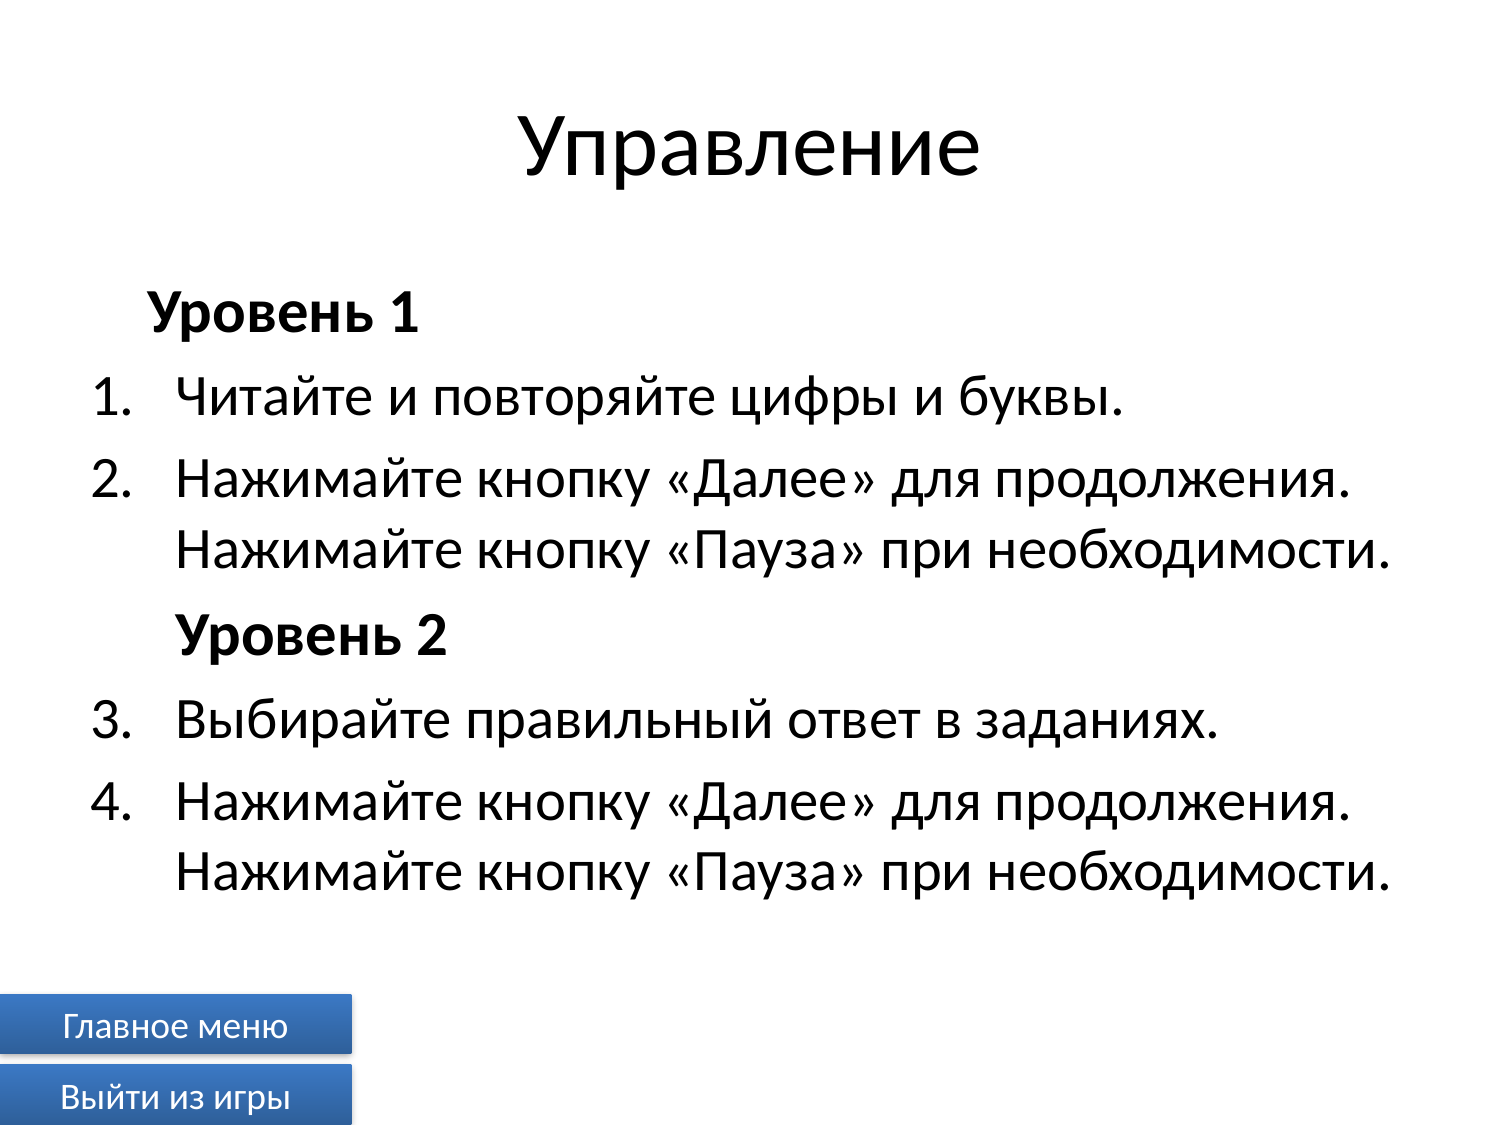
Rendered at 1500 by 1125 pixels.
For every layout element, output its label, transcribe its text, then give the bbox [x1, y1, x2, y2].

list Уровень 1 Читайте и повторяйте цифры и буквы. Нажимайте кнопку «Далее» для продолжения. Нажимайте кнопку «Пауза» при необходимости. Уровень 2 Выбирайте правильный ответ в заданиях. Нажимайте кнопку «Далее» для продолжения. Нажимайте кнопку «Пауза» при необходимости. [75, 262, 1425, 1005]
title Управление [75, 45, 1425, 233]
text_box Главное меню [0, 994, 352, 1054]
text_box Выйти из игры [0, 1064, 352, 1125]
